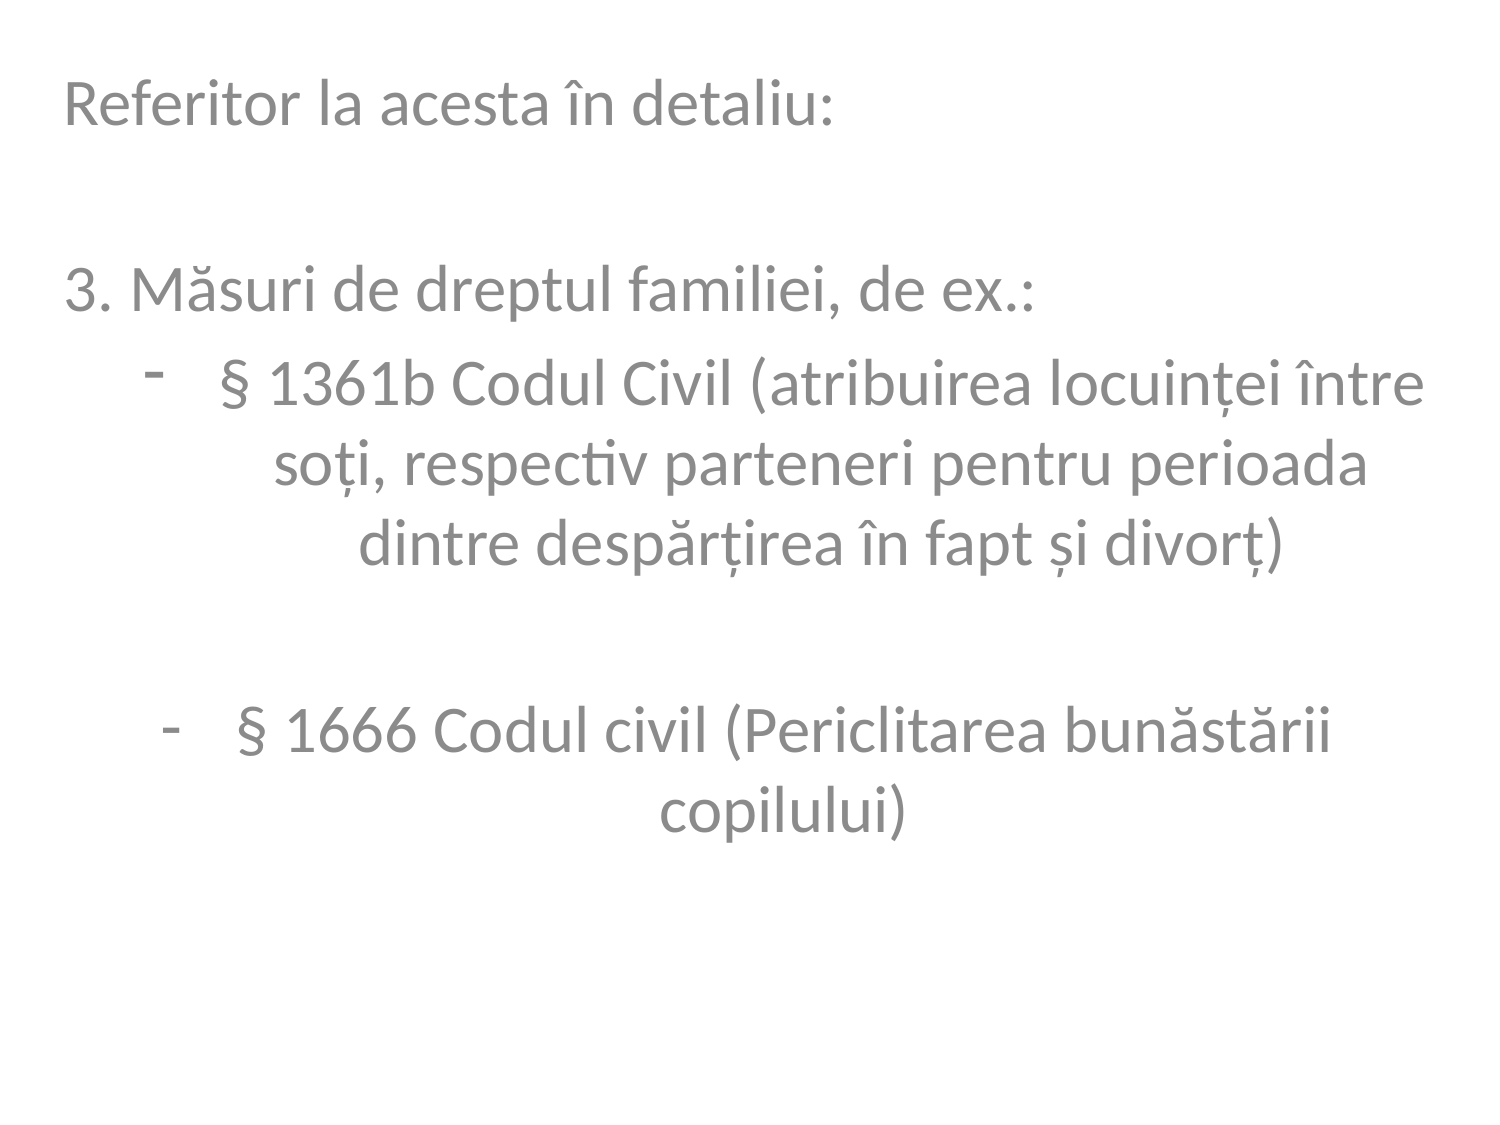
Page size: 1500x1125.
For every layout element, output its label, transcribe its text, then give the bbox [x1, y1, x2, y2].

subtitle Referitor la acesta în detaliu: 3. Măsuri de dreptul familiei, de ex.: § 1361b Codul Civil (atribuirea locuinței între soți, respectiv parteneri pentru perioada dintre despărțirea în fapt și divorț) § 1666 Codul civil (Periclitarea bunăstării copilului) [48, 50, 1446, 1063]
